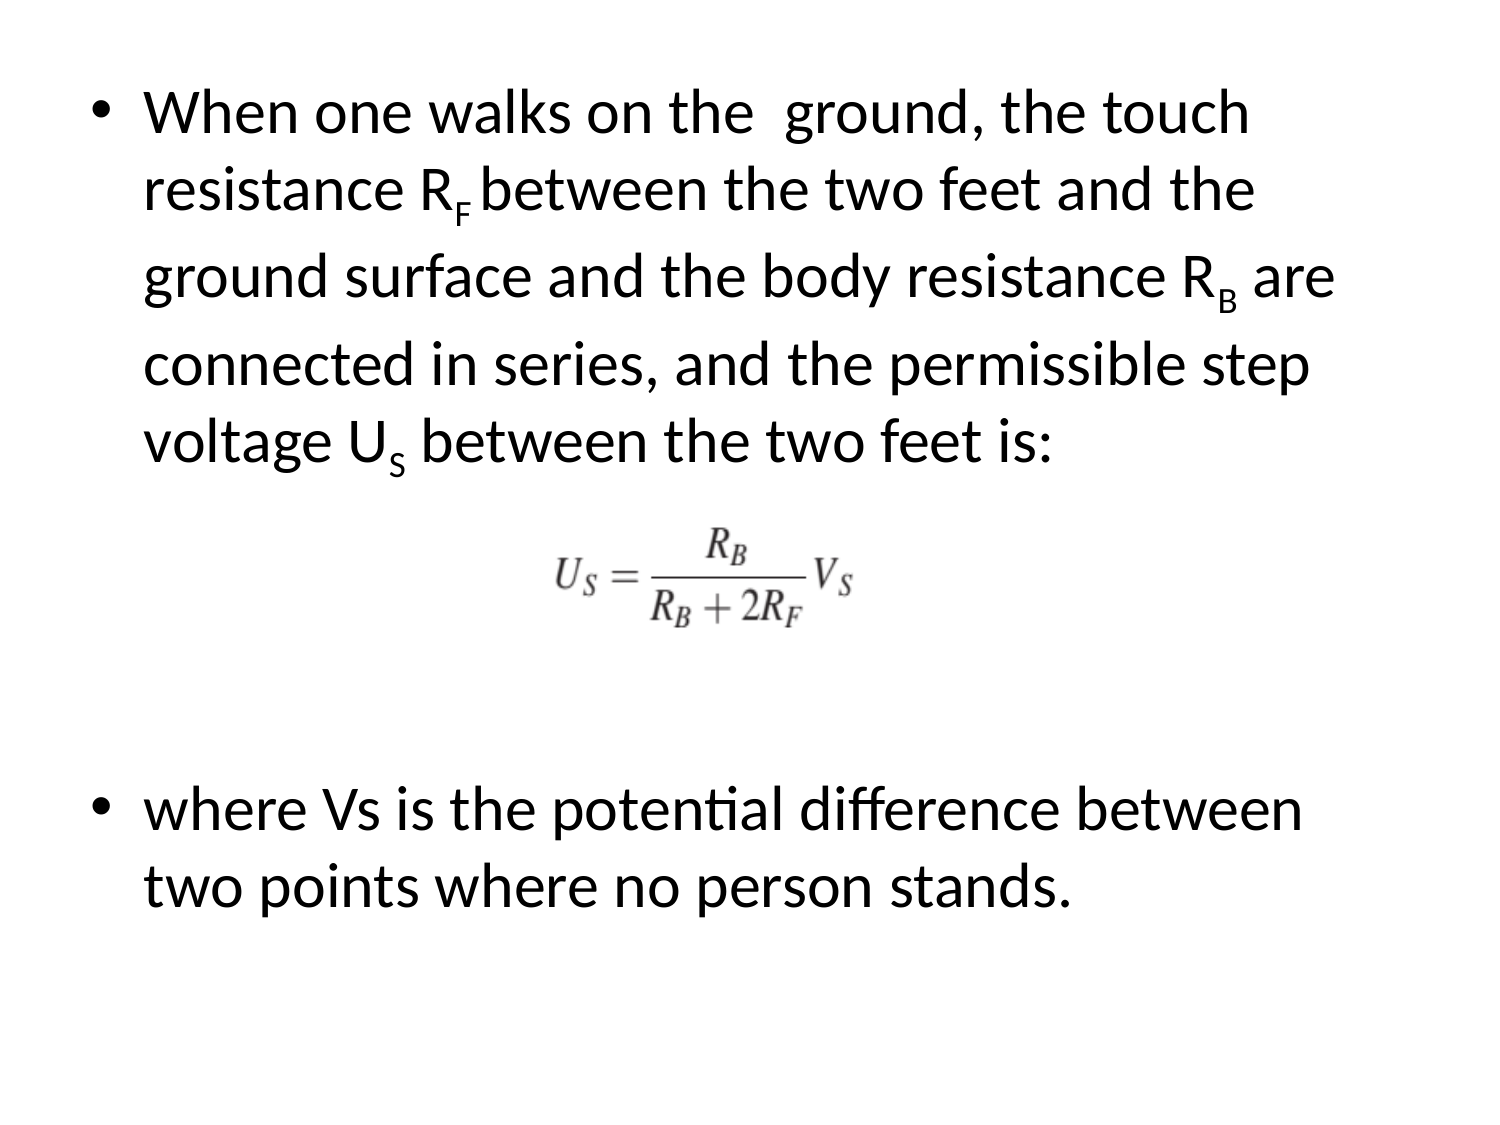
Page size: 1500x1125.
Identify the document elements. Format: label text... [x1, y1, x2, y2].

picture [502, 481, 1013, 676]
list When one walks on the ground, the touch resistance RF between the two feet and the ground surface and the body resistance RB are connected in series, and the permissible step voltage US between the two feet is: where Vs is the potential difference between two points where no person stands. [75, 62, 1425, 1005]
